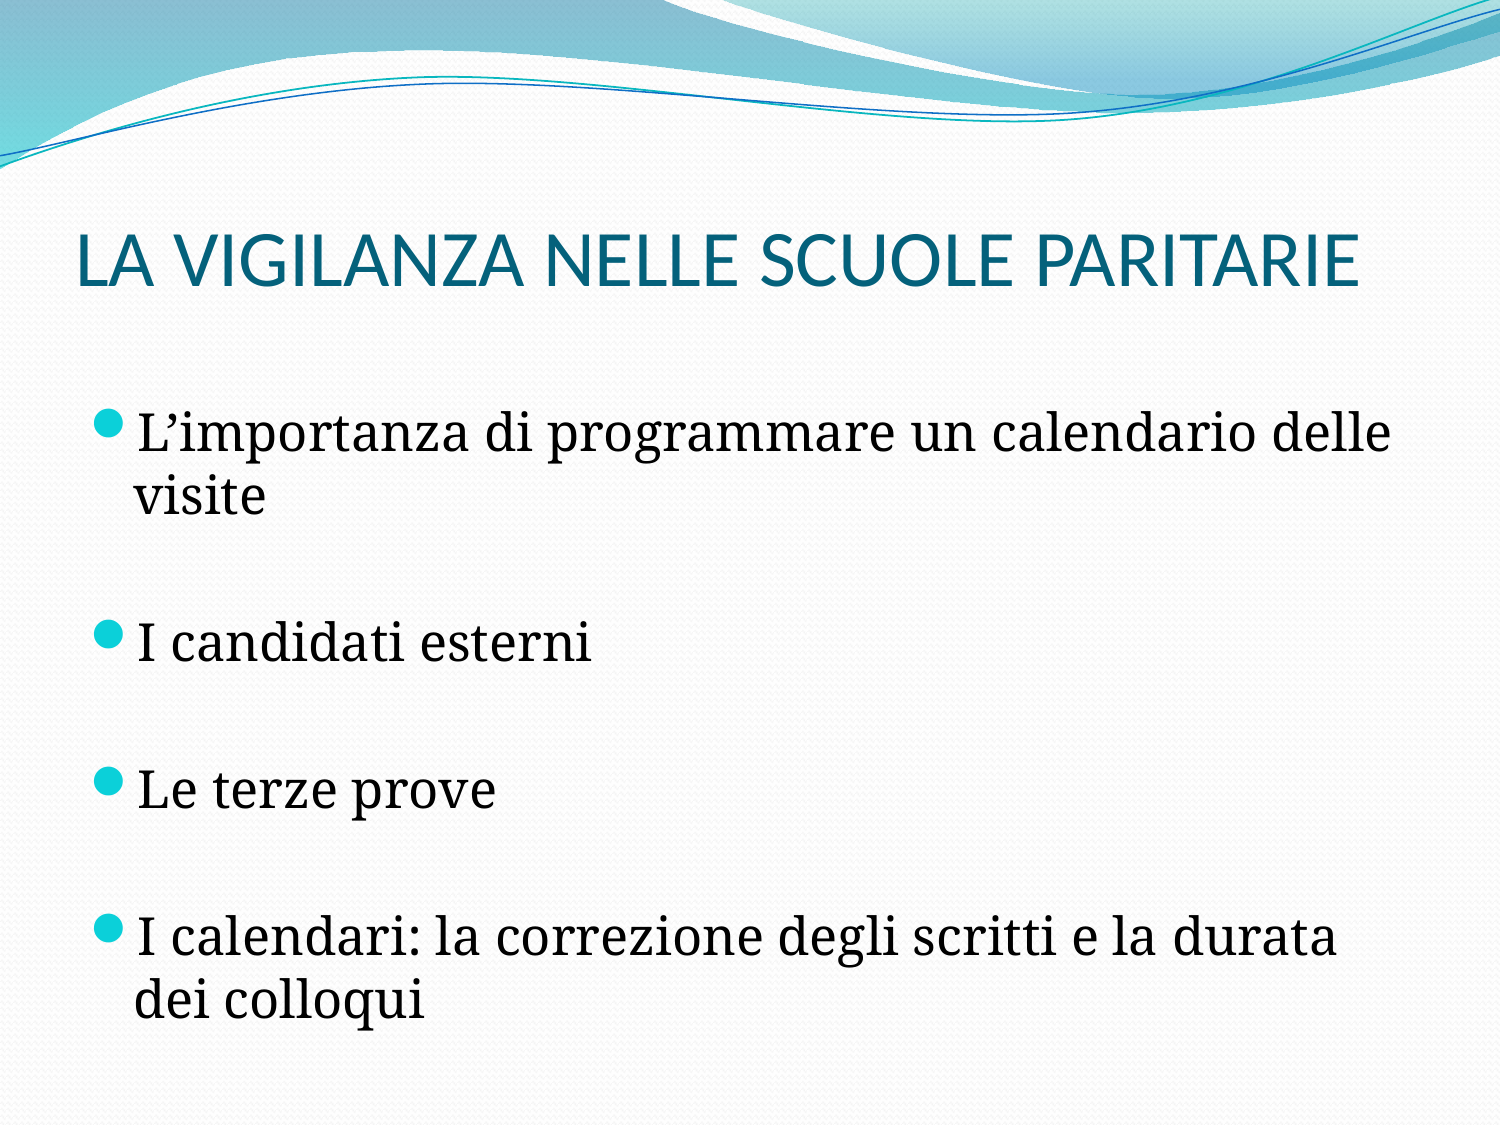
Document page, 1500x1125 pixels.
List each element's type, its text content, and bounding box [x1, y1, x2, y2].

title LA VIGILANZA NELLE SCUOLE PARITARIE [75, 115, 1425, 303]
list L’importanza di programmare un calendario delle visite I candidati esterni Le terze prove I calendari: la correzione degli scritti e la durata dei colloqui [75, 317, 1425, 1038]
